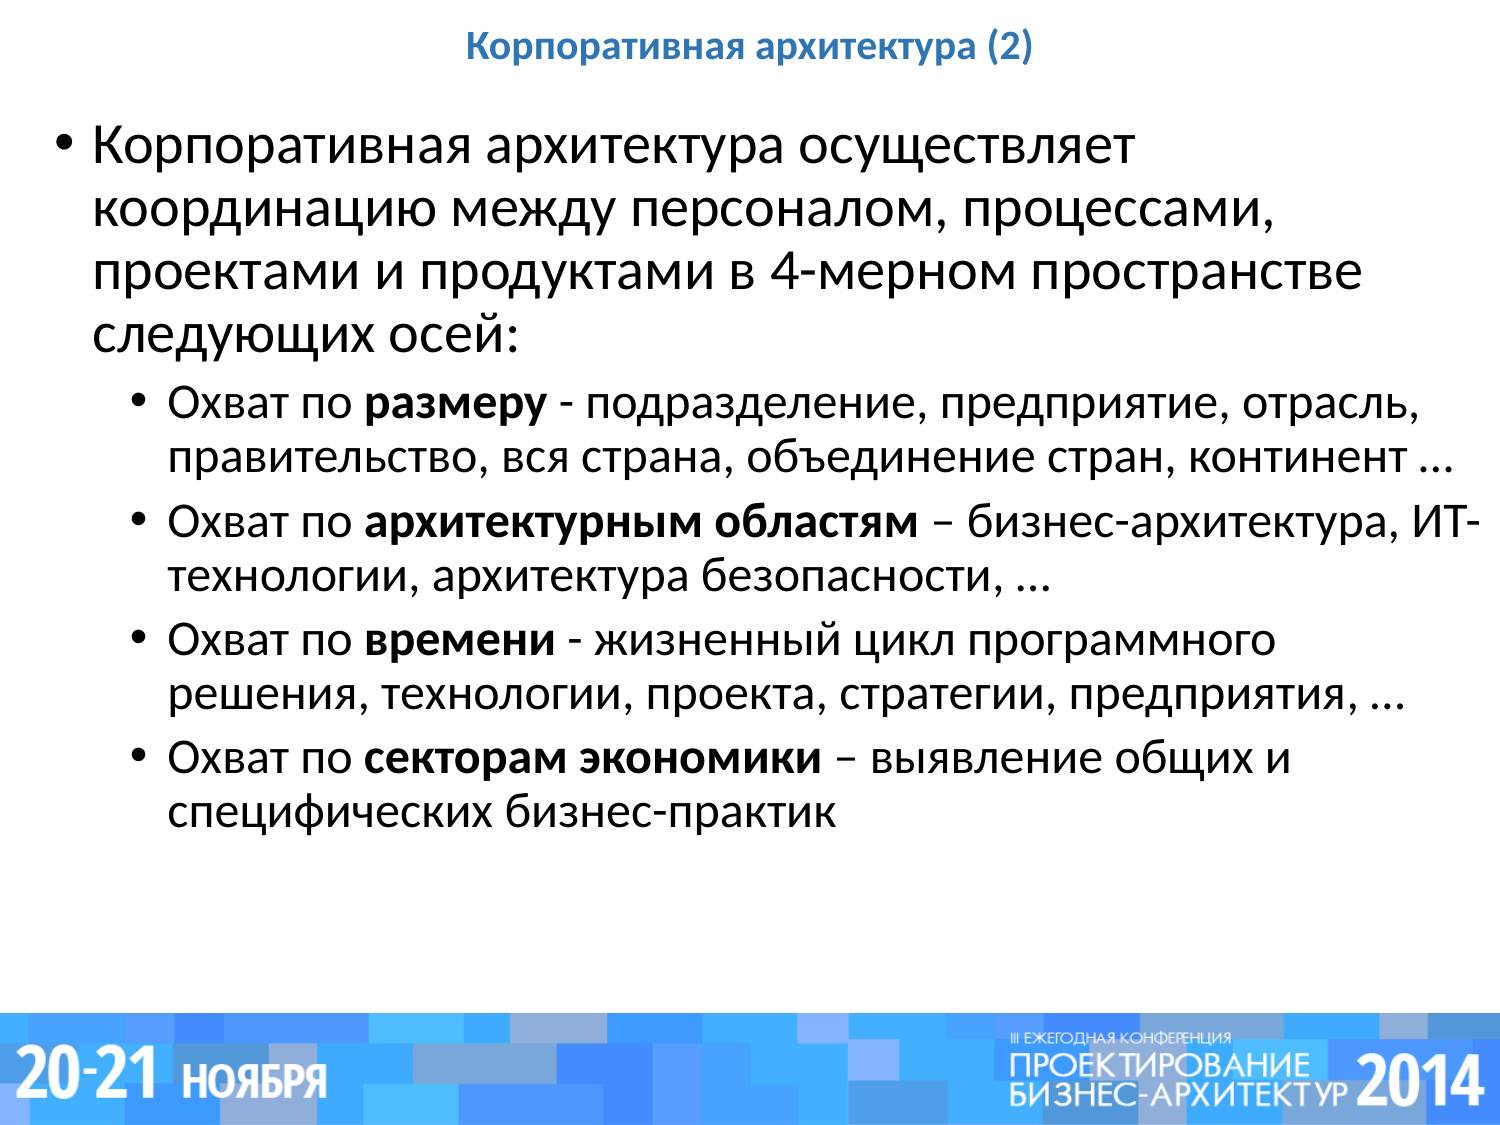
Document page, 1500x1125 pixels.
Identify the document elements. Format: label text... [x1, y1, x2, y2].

picture [0, 1013, 1500, 1125]
list Корпоративная архитектура осуществляет координацию между персоналом, процессами, проектами и продуктами в 4-мерном пространстве следующих осей: Охват по размеру - подразделение, предприятие, отрасль, правительство, вся страна, объединение стран, континент … Охват по архитектурным областям – бизнес-архитектура, ИТ-технологии, архитектура безопасности, … Охват по времени - жизненный цикл программного решения, технологии, проекта, стратегии, предприятия, … Охват по секторам экономики – выявление общих и специфических бизнес-практик [39, 105, 1500, 1014]
title Корпоративная архитектура (2) [103, 6, 1397, 89]
